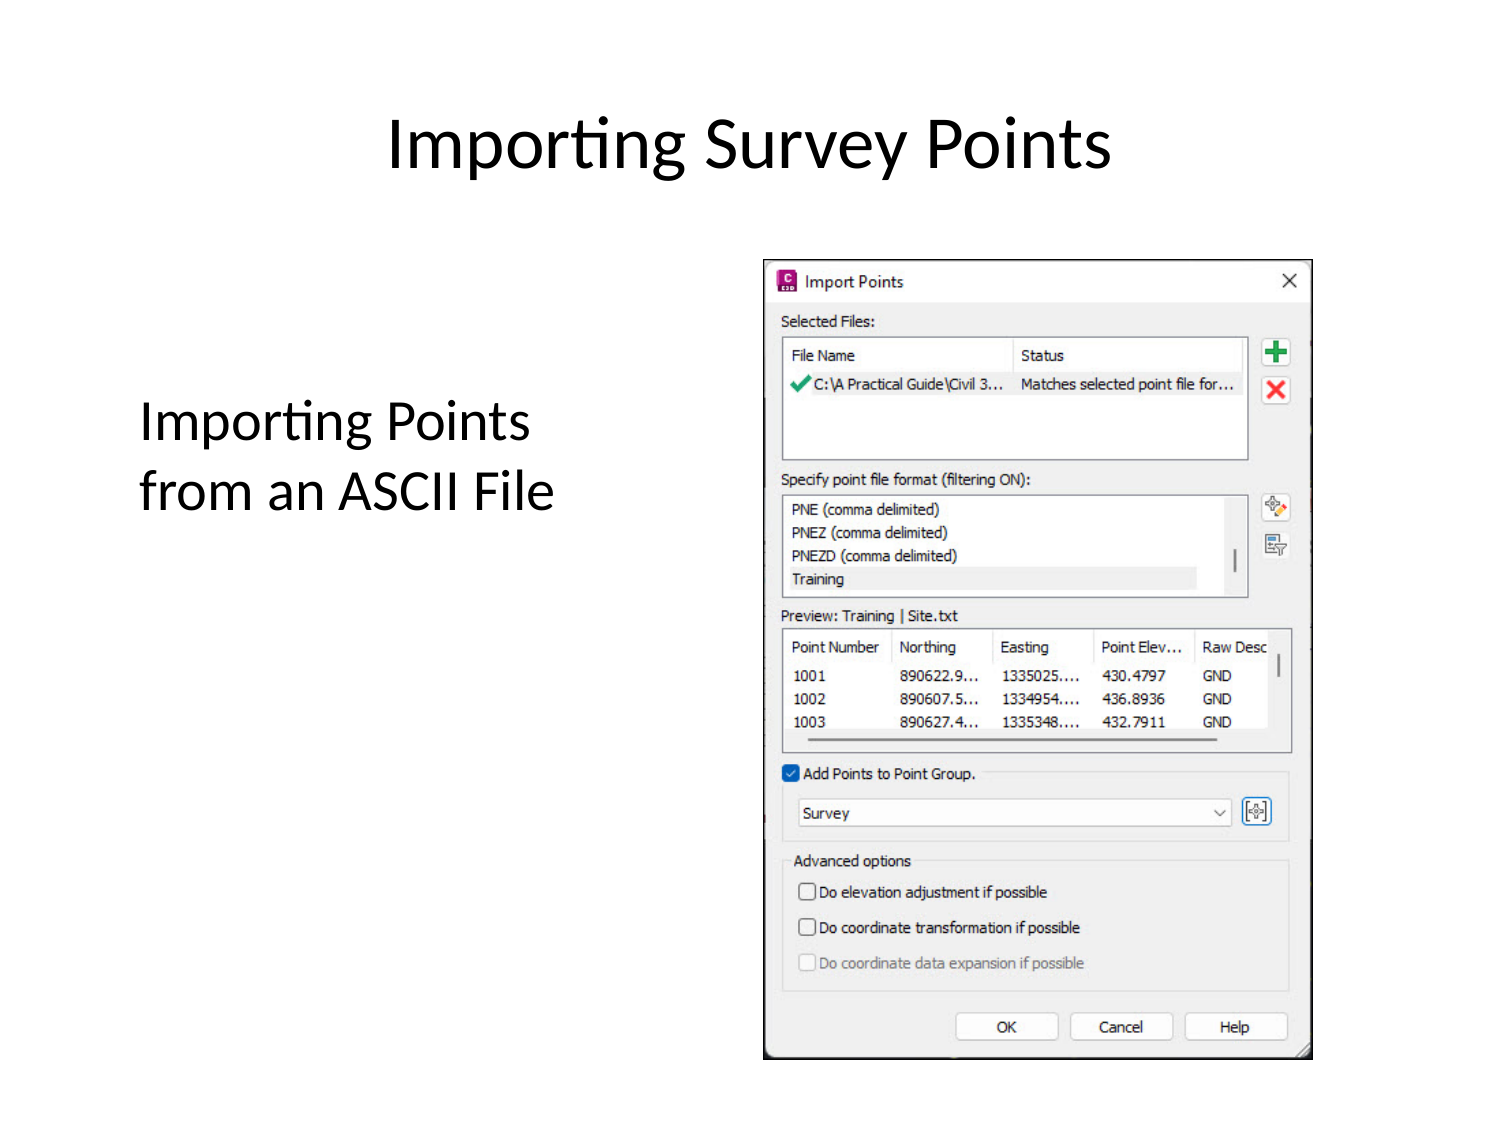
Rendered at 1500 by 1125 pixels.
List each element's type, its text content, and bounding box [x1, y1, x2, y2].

text_box Importing Points from an ASCII File [124, 374, 638, 530]
picture [763, 258, 1313, 1060]
title Importing Survey Points [75, 45, 1425, 233]
